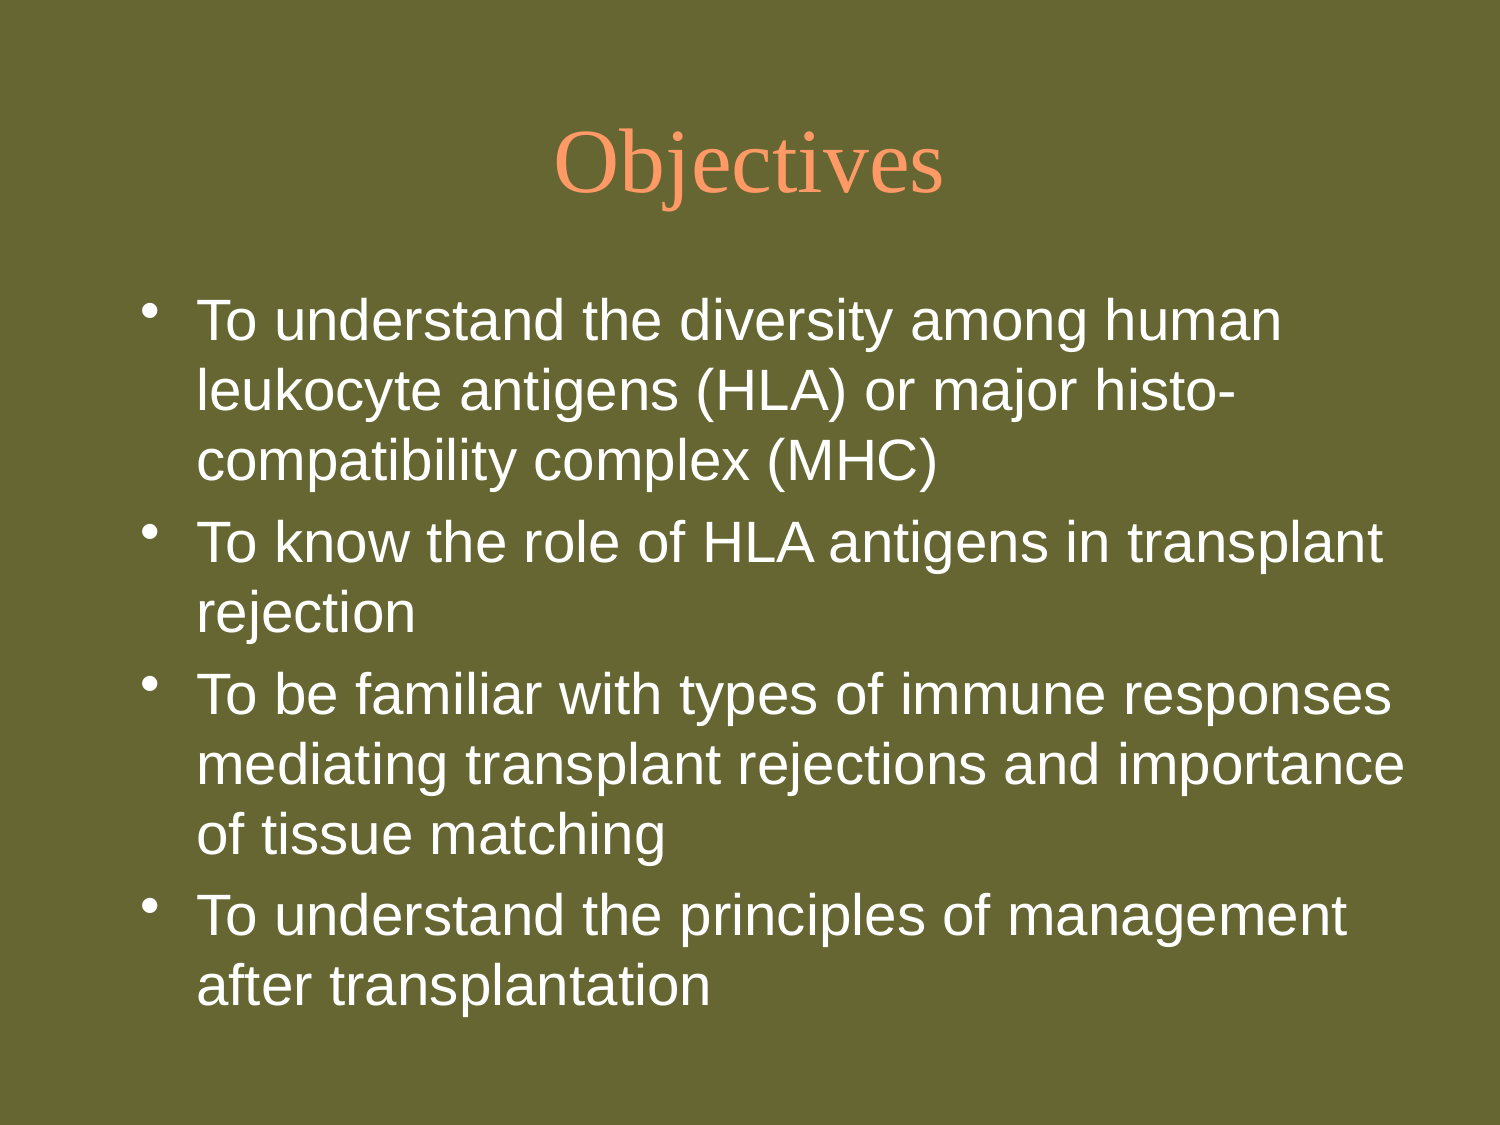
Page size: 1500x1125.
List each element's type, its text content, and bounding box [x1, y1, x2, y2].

title Objectives [112, 62, 1388, 251]
list To understand the diversity among human leukocyte antigens (HLA) or major histo-compatibility complex (MHC) To know the role of HLA antigens in transplant rejection To be familiar with types of immune responses mediating transplant rejections and importance of tissue matching To understand the principles of management after transplantation [124, 274, 1451, 951]
